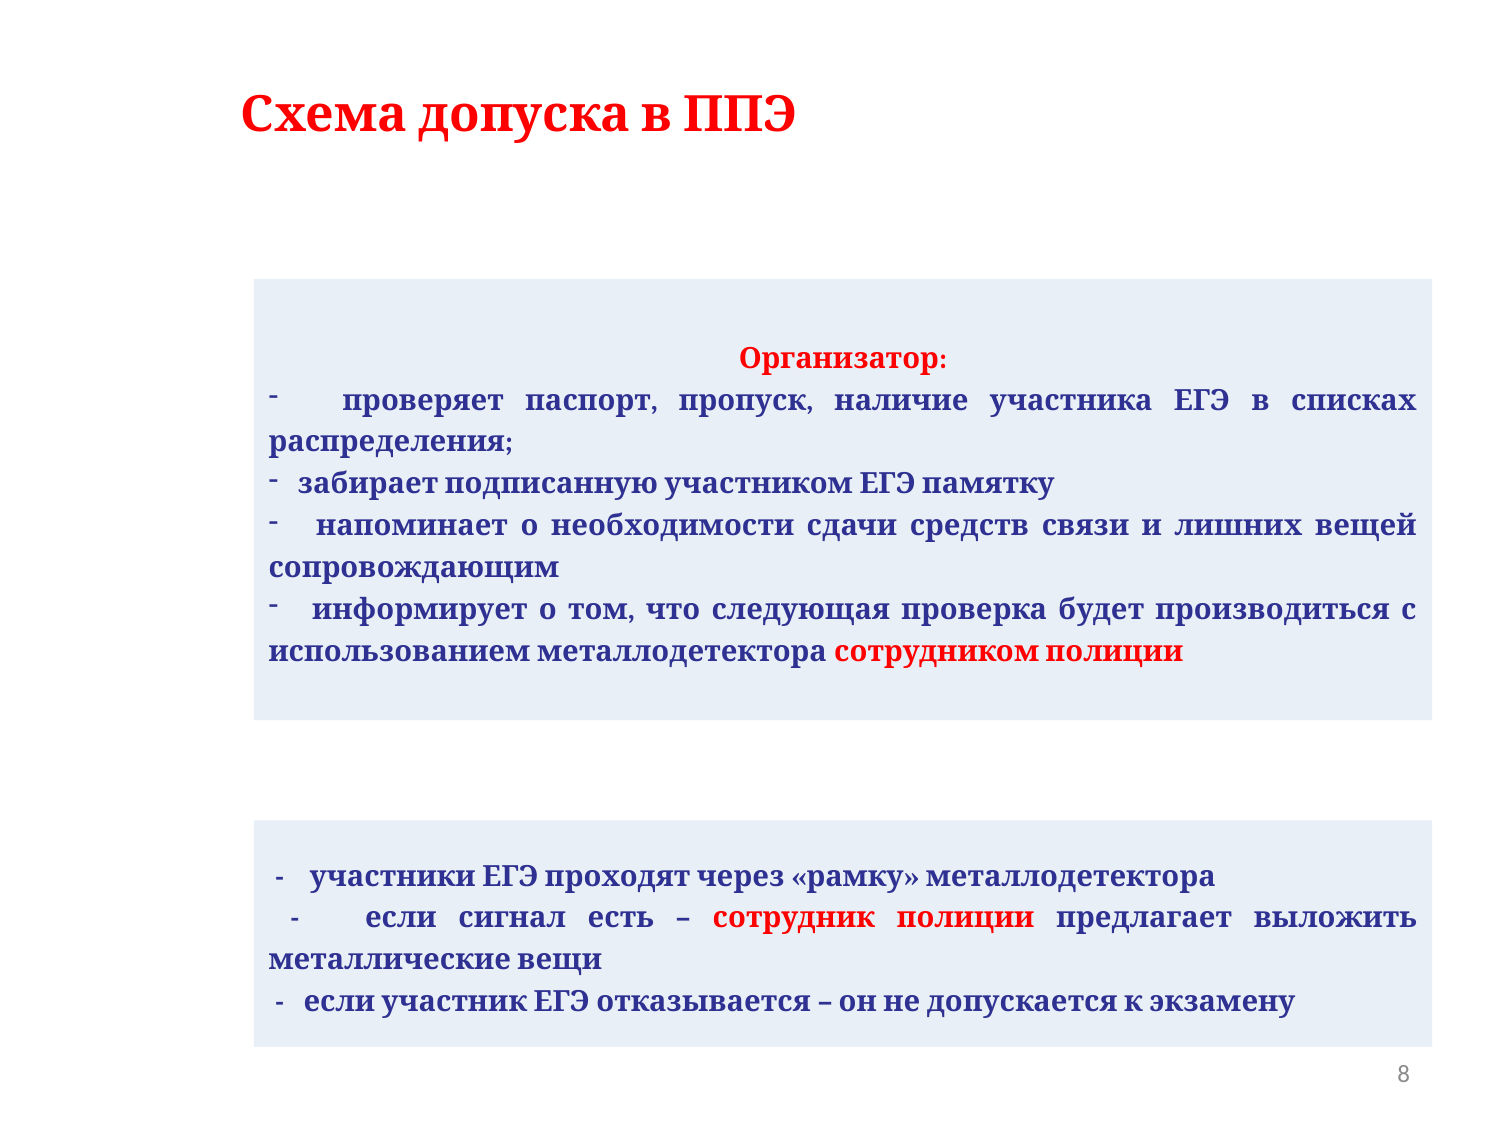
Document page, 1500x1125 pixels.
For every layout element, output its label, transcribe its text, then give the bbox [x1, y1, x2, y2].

text_box - участники ЕГЭ проходят через «рамку» металлодетектора - если сигнал есть – сотрудник полиции предлагает выложить металлические вещи - если участник ЕГЭ отказывается – он не допускается к экзамену [252, 818, 1434, 1049]
slide_number 8 [1074, 1042, 1425, 1103]
text_box Организатор: проверяет паспорт, пропуск, наличие участника ЕГЭ в списках распределения; забирает подписанную участником ЕГЭ памятку напоминает о необходимости сдачи средств связи и лишних вещей сопровождающим информирует о том, что следующая проверка будет производиться с использованием металлодетектора сотрудником полиции [252, 277, 1434, 722]
text_box Схема допуска в ППЭ [226, 74, 813, 149]
